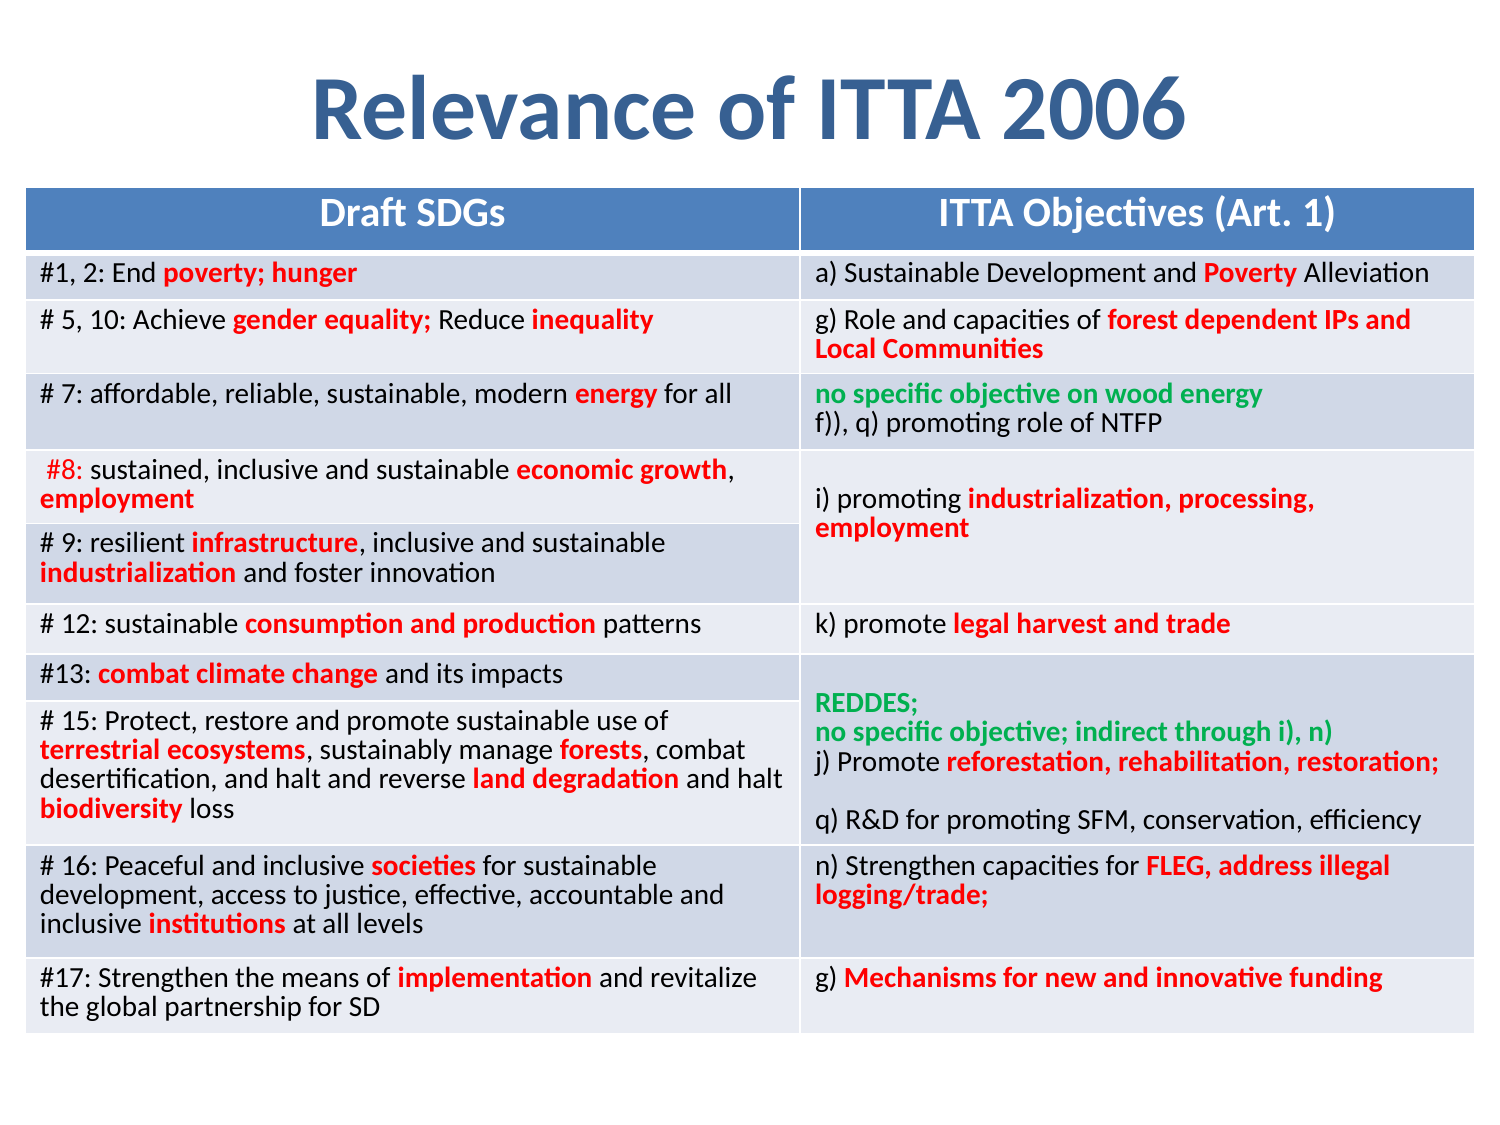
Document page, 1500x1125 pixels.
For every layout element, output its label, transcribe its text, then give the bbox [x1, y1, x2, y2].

table_cell # 5, 10: Achieve gender equality; Reduce inequality [26, 301, 799, 373]
table_cell i) promoting industrialization, processing, employment [801, 451, 1474, 603]
table_cell # 7: affordable, reliable, sustainable, modern energy for all [26, 374, 799, 449]
table_cell # 15: Protect, restore and promote sustainable use of terrestrial ecosystems, sustainably manage forests, combat desertification, and halt and reverse land degradation and halt biodiversity loss [26, 702, 799, 844]
table_cell #13: combat climate change and its impacts [26, 655, 799, 700]
table_cell # 9: resilient infrastructure, inclusive and sustainable industrialization and foster innovation [26, 524, 799, 603]
table_cell #17: Strengthen the means of implementation and revitalize the global partnership for SD [26, 959, 799, 1033]
table_cell k) promote legal harvest and trade [801, 605, 1474, 653]
table_header ITTA Objectives (Art. 1) [801, 188, 1474, 250]
table_header Draft SDGs [26, 188, 799, 250]
table_cell REDDES; no specific objective; indirect through i), n) j) Promote reforestation, rehabilitation, restoration; q) R&D for promoting SFM, conservation, efficiency [801, 655, 1474, 844]
table_cell # 12: sustainable consumption and production patterns [26, 605, 799, 653]
table_cell # 16: Peaceful and inclusive societies for sustainable development, access to justice, effective, accountable and inclusive institutions at all levels [26, 846, 799, 957]
title Relevance of ITTA 2006 [75, 24, 1425, 180]
table_cell #8: sustained, inclusive and sustainable economic growth, employment [26, 451, 799, 523]
table_cell g) Role and capacities of forest dependent IPs and Local Communities [801, 301, 1474, 373]
table_cell #1, 2: End poverty; hunger [26, 256, 799, 299]
table_cell no specific objective on wood energy f)), q) promoting role of NTFP [801, 374, 1474, 449]
table_cell n) Strengthen capacities for FLEG, address illegal logging/trade; [801, 846, 1474, 957]
table_cell g) Mechanisms for new and innovative funding [801, 959, 1474, 1033]
table_cell a) Sustainable Development and Poverty Alleviation [801, 256, 1474, 299]
